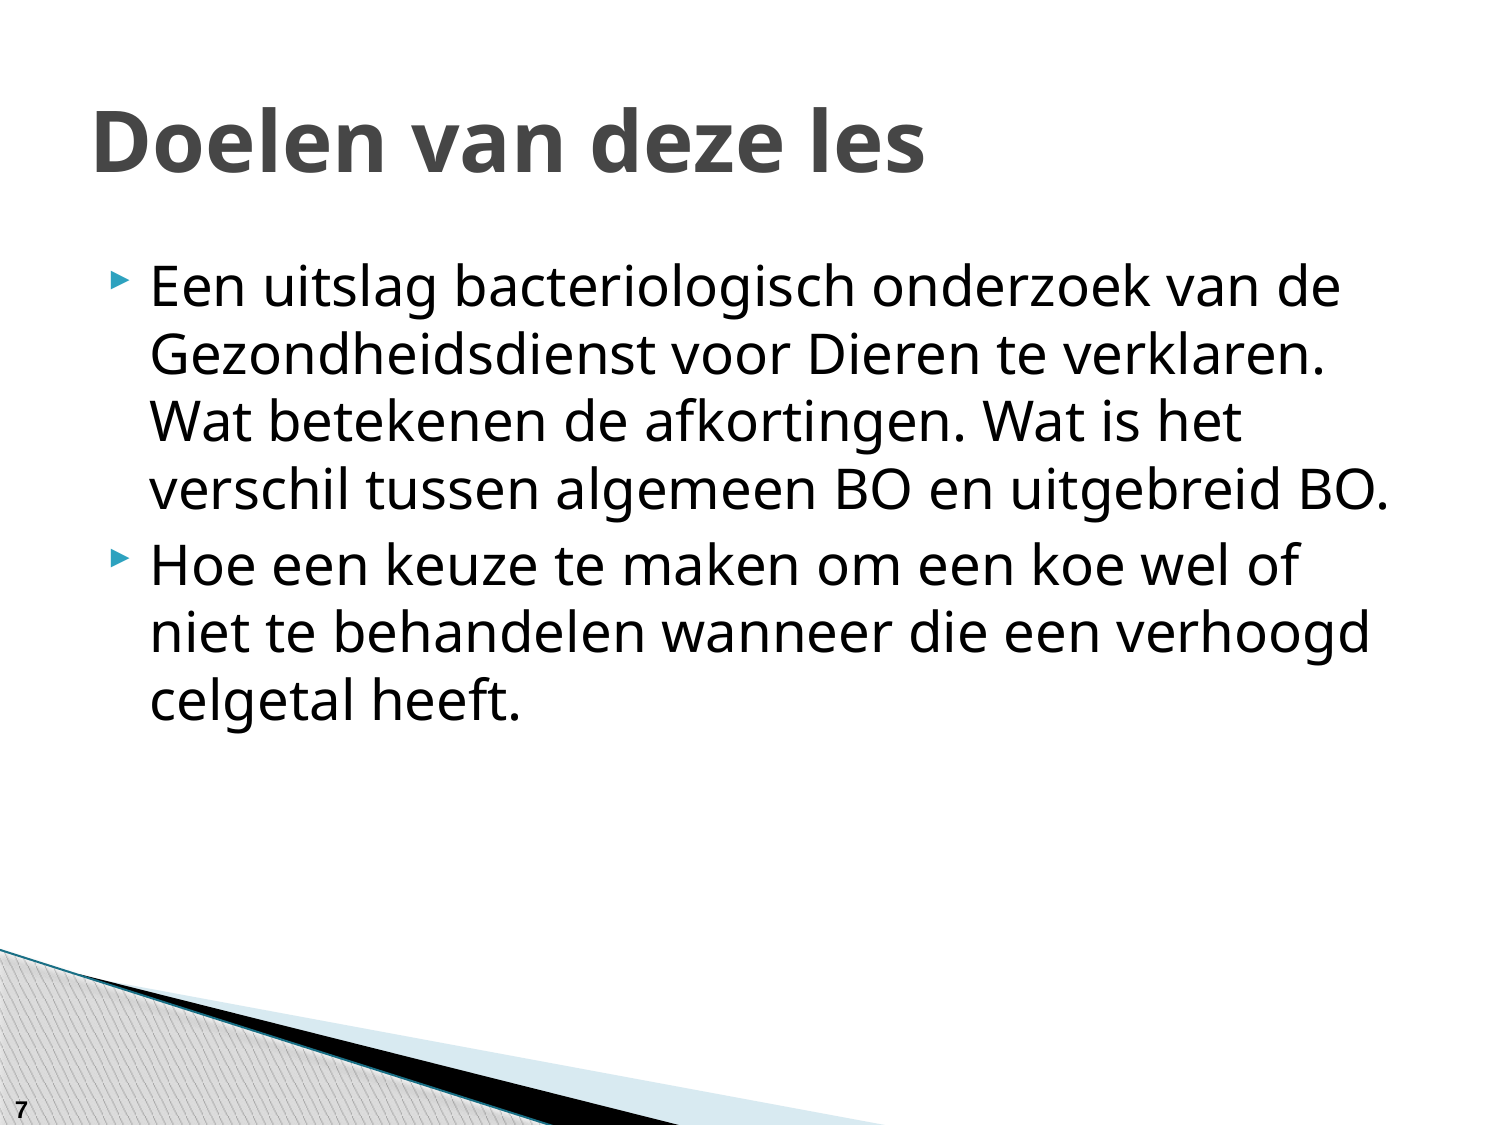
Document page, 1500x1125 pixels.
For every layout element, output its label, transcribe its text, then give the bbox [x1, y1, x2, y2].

list Een uitslag bacteriologisch onderzoek van de Gezondheidsdienst voor Dieren te verklaren. Wat betekenen de afkortingen. Wat is het verschil tussen algemeen BO en uitgebreid BO. Hoe een keuze te maken om een koe wel of niet te behandelen wanneer die een verhoogd celgetal heeft. [75, 243, 1425, 986]
title Doelen van deze les [75, 45, 1425, 233]
